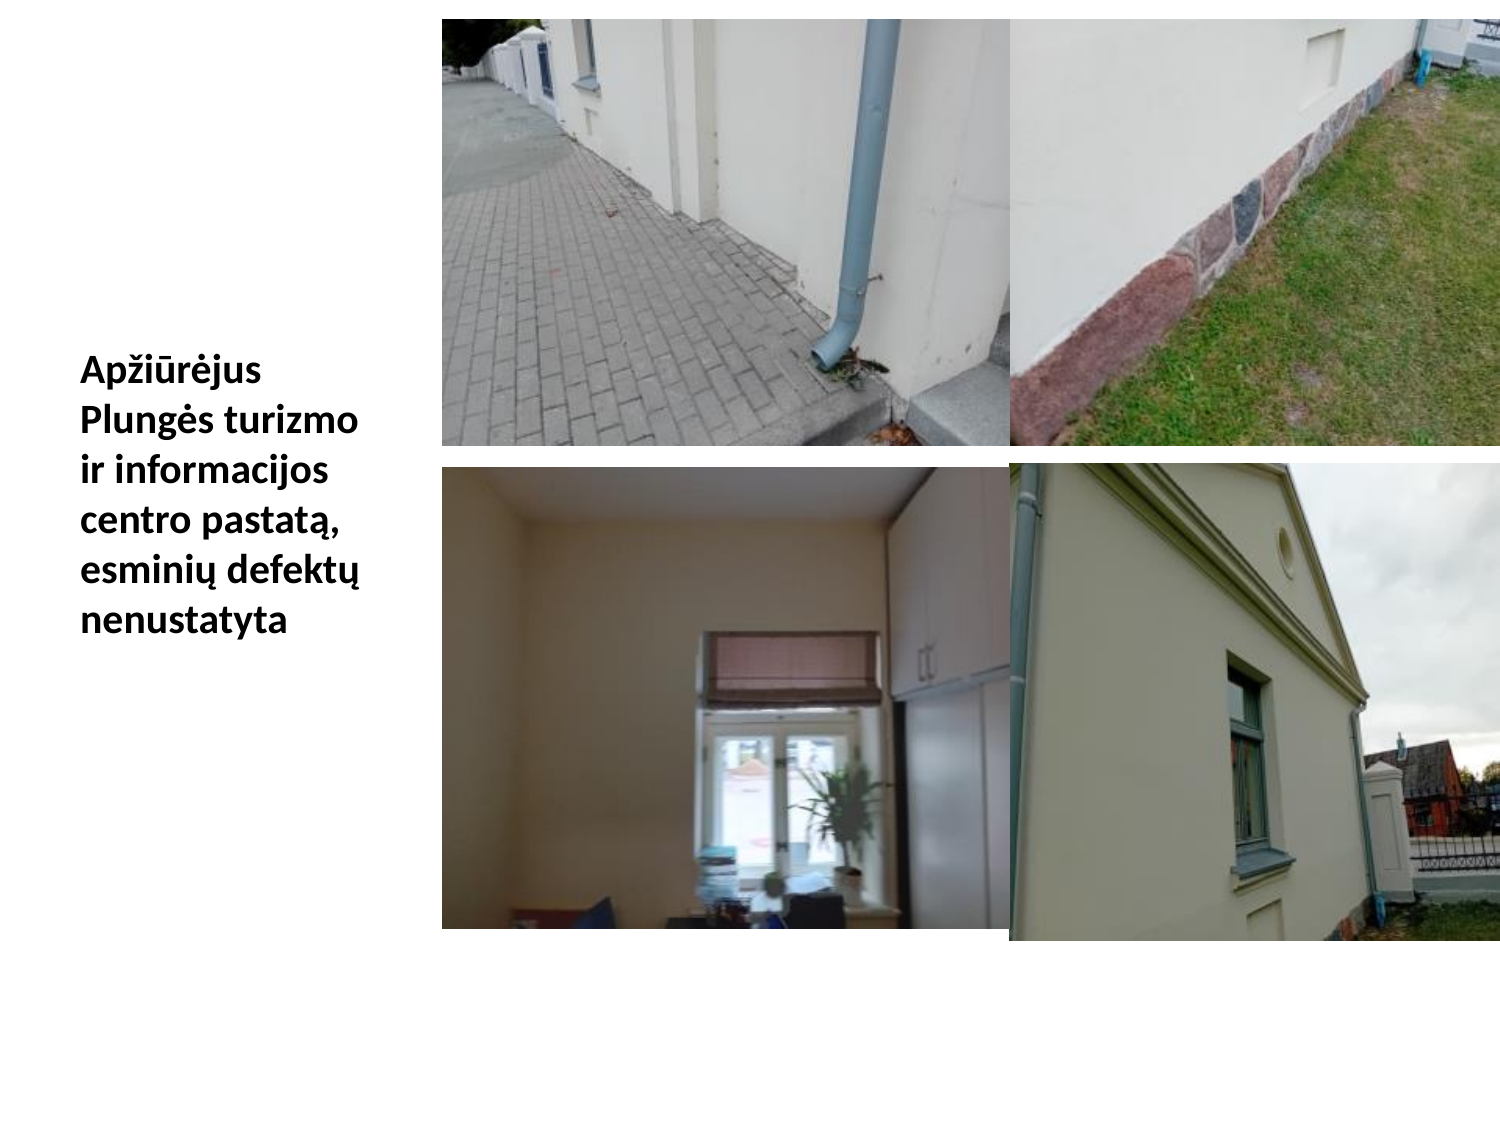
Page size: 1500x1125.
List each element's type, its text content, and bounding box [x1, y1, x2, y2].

picture [442, 18, 1500, 447]
title Apžiūrėjus Plungės turizmo ir informacijos centro pastatą, esminių defektų nenustatyta [64, 137, 396, 846]
picture [442, 463, 1500, 941]
